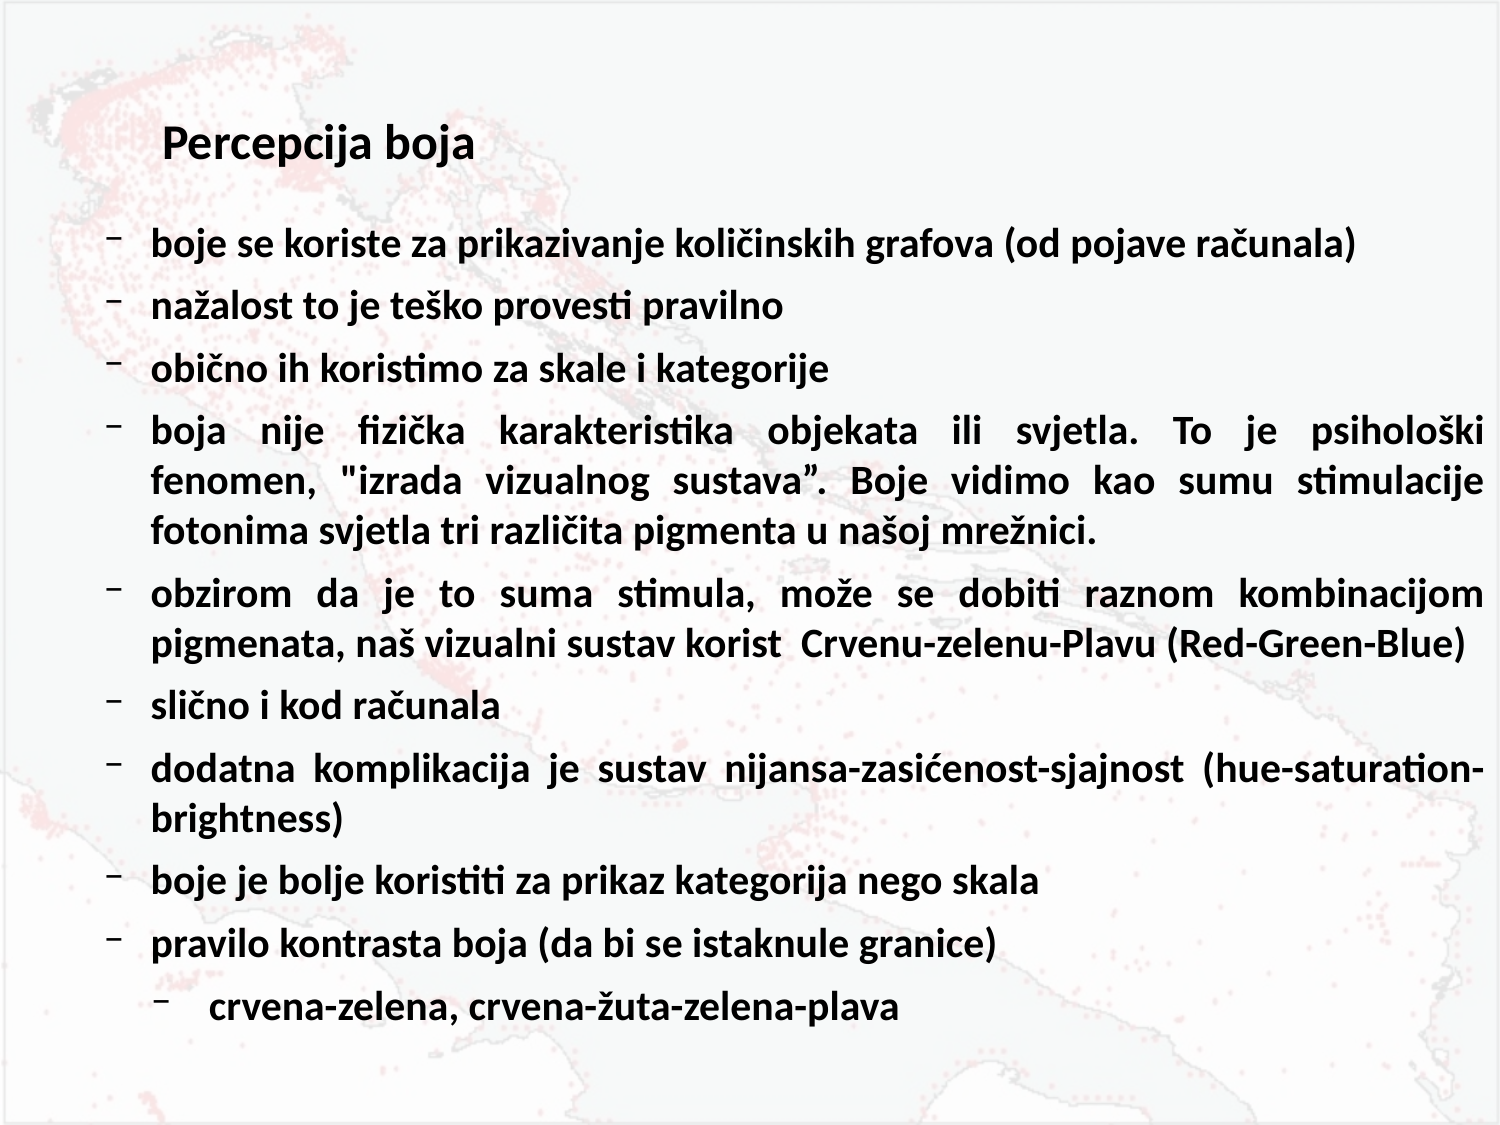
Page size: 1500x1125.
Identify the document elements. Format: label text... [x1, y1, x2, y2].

text_box boje se koriste za prikazivanje količinskih grafova (od pojave računala) nažalost to je teško provesti pravilno obično ih koristimo za skale i kategorije boja nije fizička karakteristika objekata ili svjetla. To je psihološki fenomen, "izrada vizualnog sustava”. Boje vidimo kao sumu stimulacije fotonima svjetla tri različita pigmenta u našoj mrežnici. obzirom da je to suma stimula, može se dobiti raznom kombinacijom pigmenata, naš vizualni sustav korist Crvenu-zelenu-Plavu (Red-Green-Blue) slično i kod računala dodatna komplikacija je sustav nijansa-zasićenost-sjajnost (hue-saturation-brightness) boje je bolje koristiti za prikaz kategorija nego skala pravilo kontrasta boja (da bi se istaknule granice) crvena-zelena, crvena-žuta-zelena-plava [76, 208, 1500, 1036]
text_box Percepcija boja [147, 101, 1400, 177]
